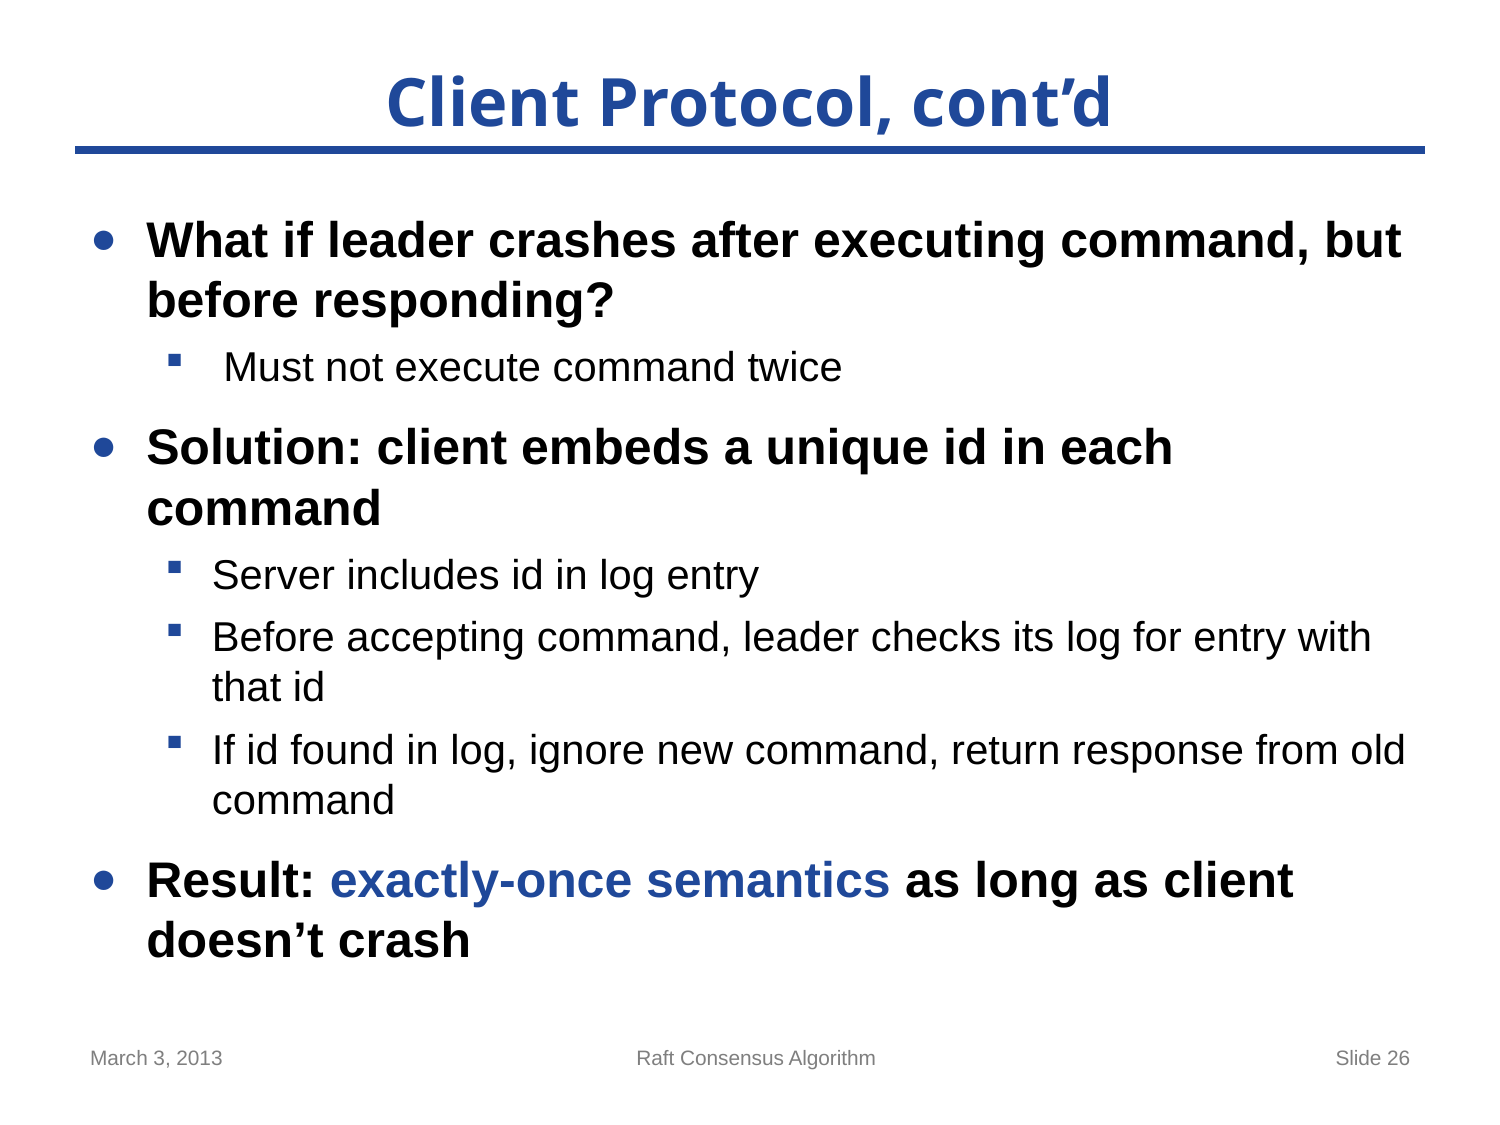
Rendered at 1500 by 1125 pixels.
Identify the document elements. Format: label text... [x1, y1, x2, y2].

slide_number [75, 1037, 425, 1103]
list What if leader crashes after executing command, but before responding? Must not execute command twice Solution: client embeds a unique id in each command Server includes id in log entry Before accepting command, leader checks its log for entry with that id If id found in log, ignore new command, return response from old command Result: exactly-once semantics as long as client doesn’t crash [75, 200, 1425, 1005]
title Client Protocol, cont’d [75, 50, 1425, 150]
slide_number Slide 26 [1074, 1037, 1425, 1103]
footer Raft Consensus Algorithm [474, 1037, 1038, 1103]
